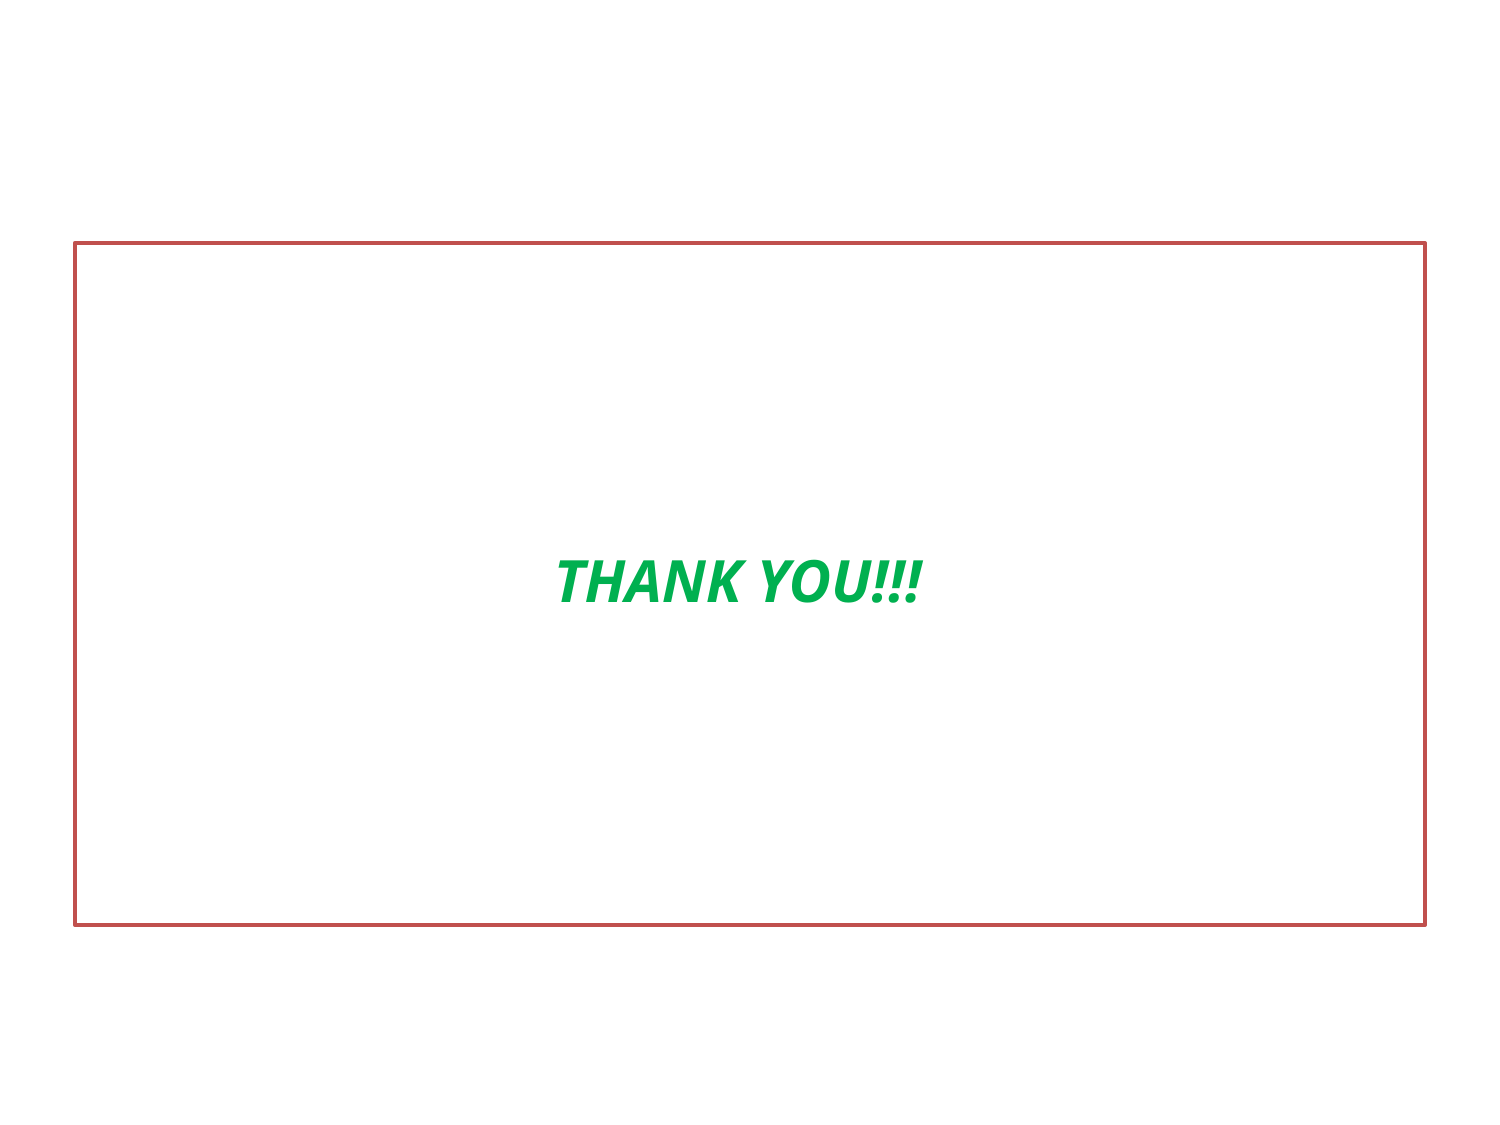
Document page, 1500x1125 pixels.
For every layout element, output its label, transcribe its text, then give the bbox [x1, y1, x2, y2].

list THANK YOU!!! [73, 241, 1427, 927]
